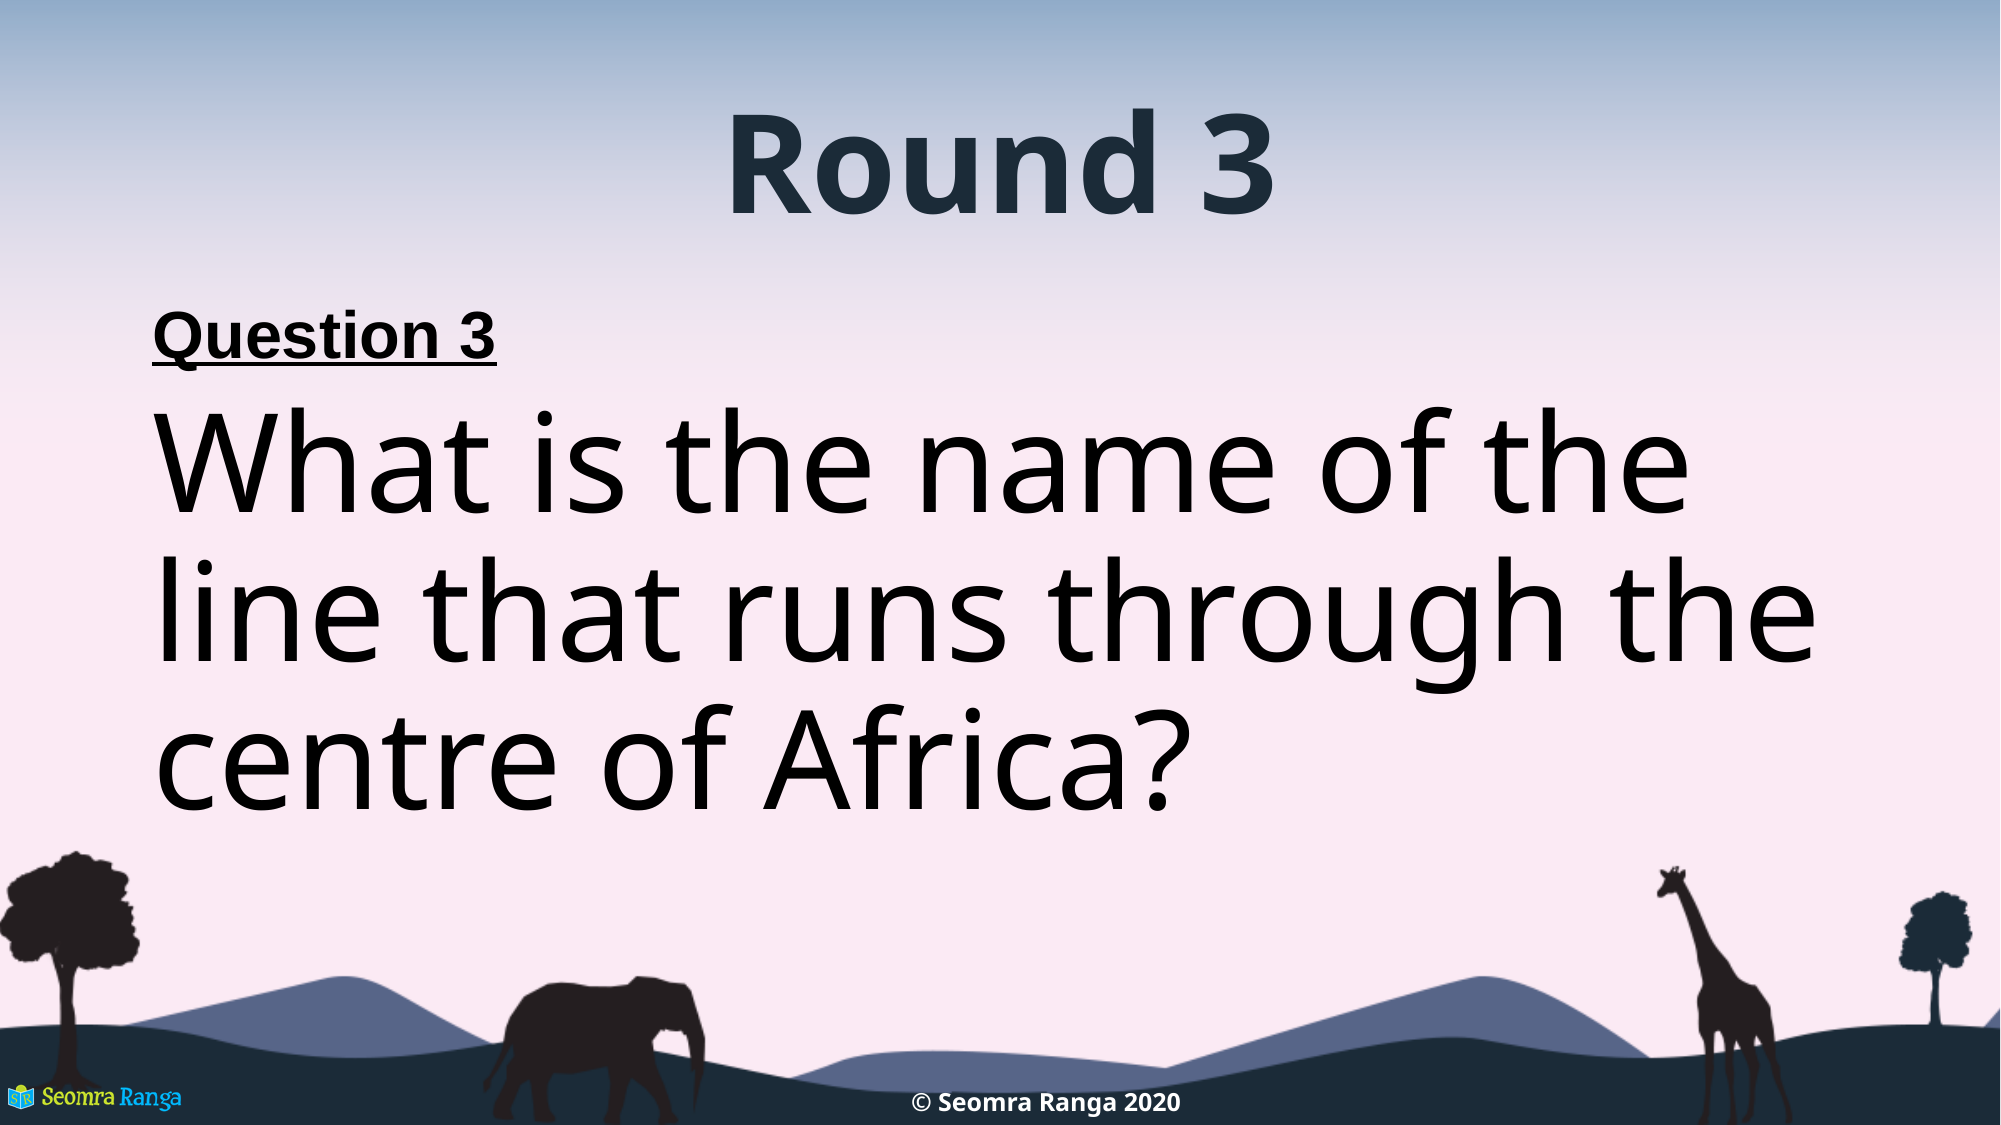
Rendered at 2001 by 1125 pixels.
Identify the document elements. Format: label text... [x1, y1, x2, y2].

list Question 3 What is the name of the line that runs through the centre of Africa? [137, 293, 1863, 1014]
title Round 3 [137, 59, 1863, 278]
picture [0, 0, 2001, 1125]
text_box © Seomra Ranga 2020 www.seomraranga.com [762, 1079, 1330, 1125]
